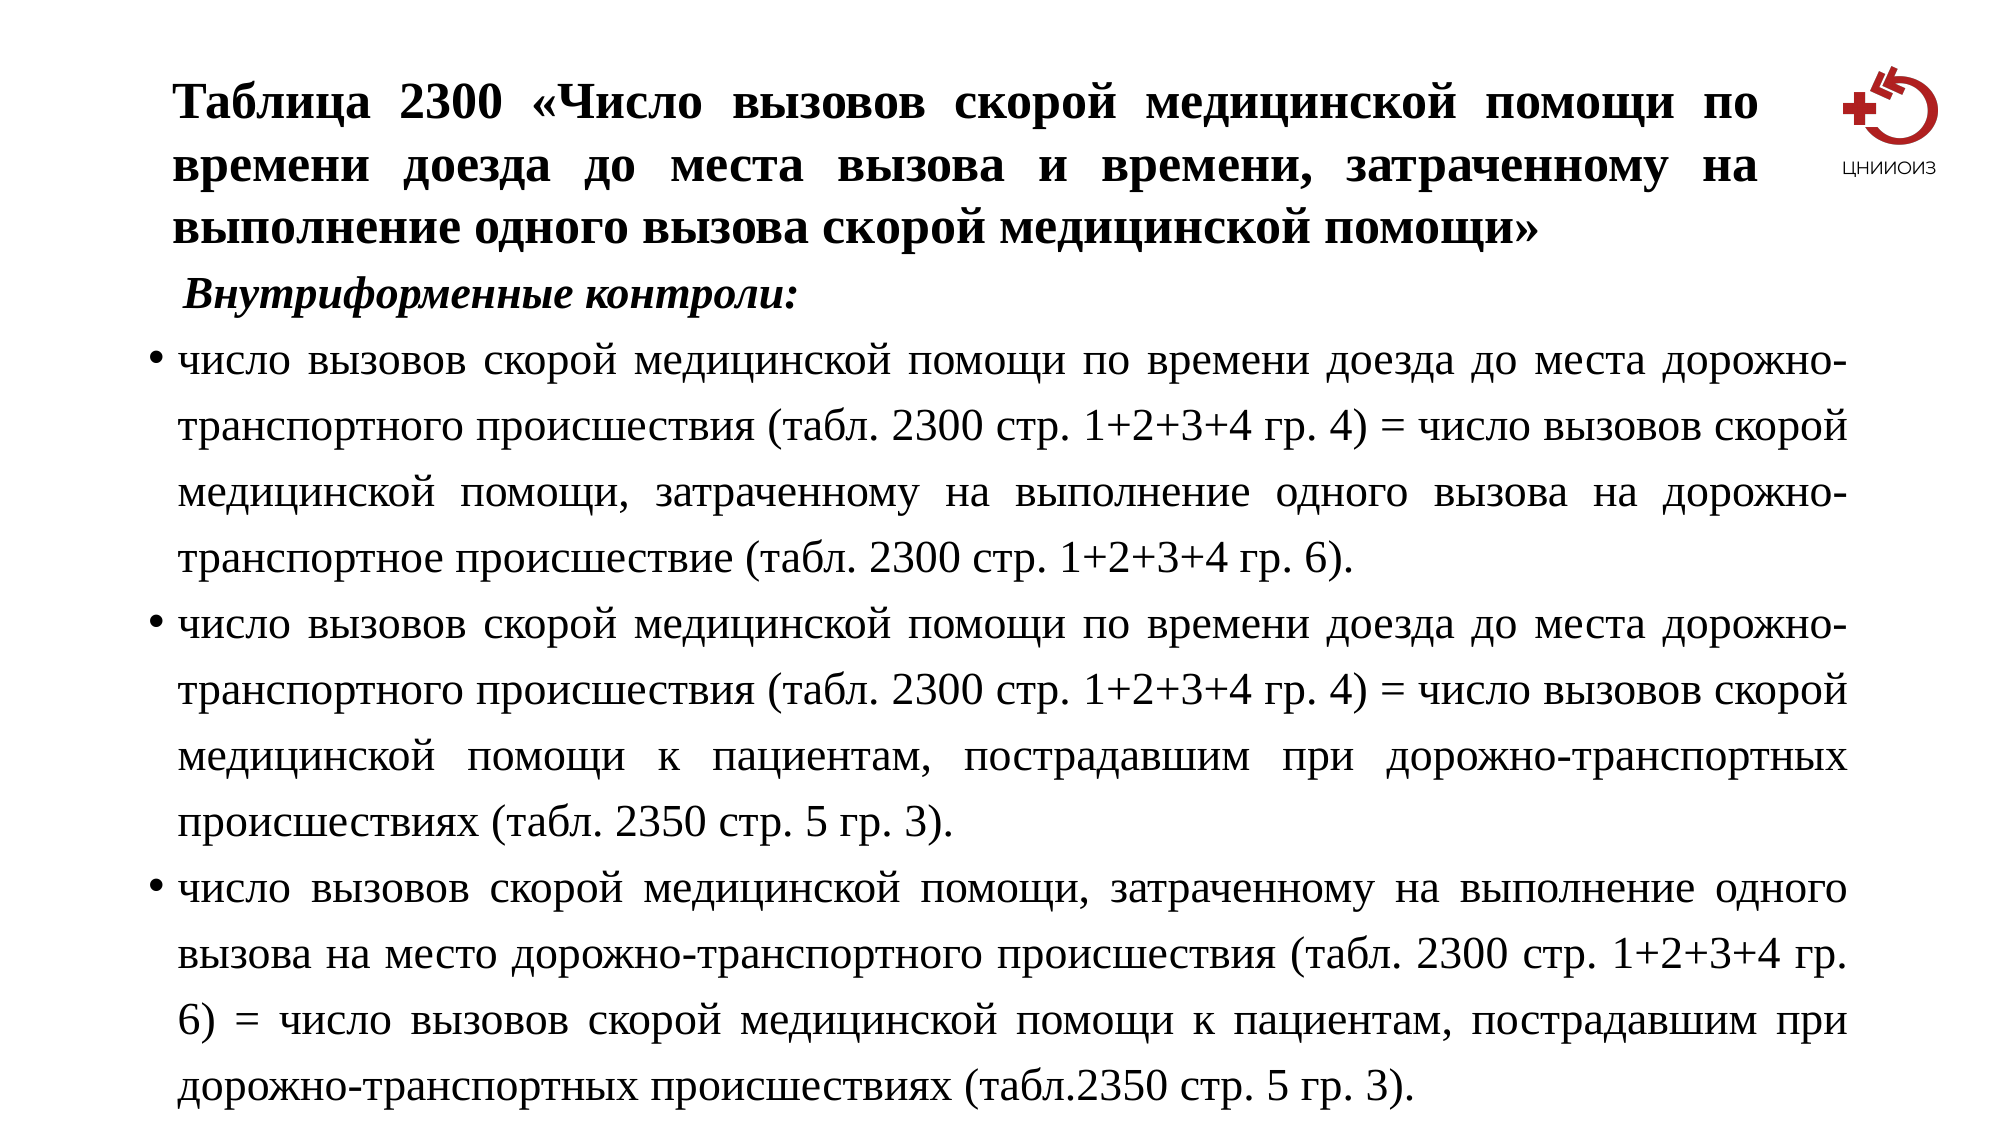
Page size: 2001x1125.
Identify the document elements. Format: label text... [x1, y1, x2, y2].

list Внутриформенные контроли: число вызовов скорой медицинской помощи по времени доезда до места дорожно-транспортного происшествия (табл. 2300 стр. 1+2+3+4 гр. 4) = число вызовов скорой медицинской помощи, затраченному на выполнение одного вызова на дорожно-транспортное происшествие (табл. 2300 стр. 1+2+3+4 гр. 6). число вызовов скорой медицинской помощи по времени доезда до места дорожно-транспортного происшествия (табл. 2300 стр. 1+2+3+4 гр. 4) = число вызовов скорой медицинской помощи к пациентам, пострадавшим при дорожно-транспортных происшествиях (табл. 2350 стр. 5 гр. 3). число вызовов скорой медицинской помощи, затраченному на выполнение одного вызова на место дорожно-транспортного происшествия (табл. 2300 стр. 1+2+3+4 гр. 6) = число вызовов скорой медицинской помощи к пациентам, пострадавшим при дорожно-транспортных происшествиях (табл.2350 стр. 5 гр. 3). [133, 255, 1865, 1106]
picture [1843, 66, 1938, 177]
title Таблица 2300 «Число вызовов скорой медицинской помощи по времени доезда до места вызова и времени, затраченному на выполнение одного вызова скорой медицинской помощи» [157, 66, 1775, 254]
